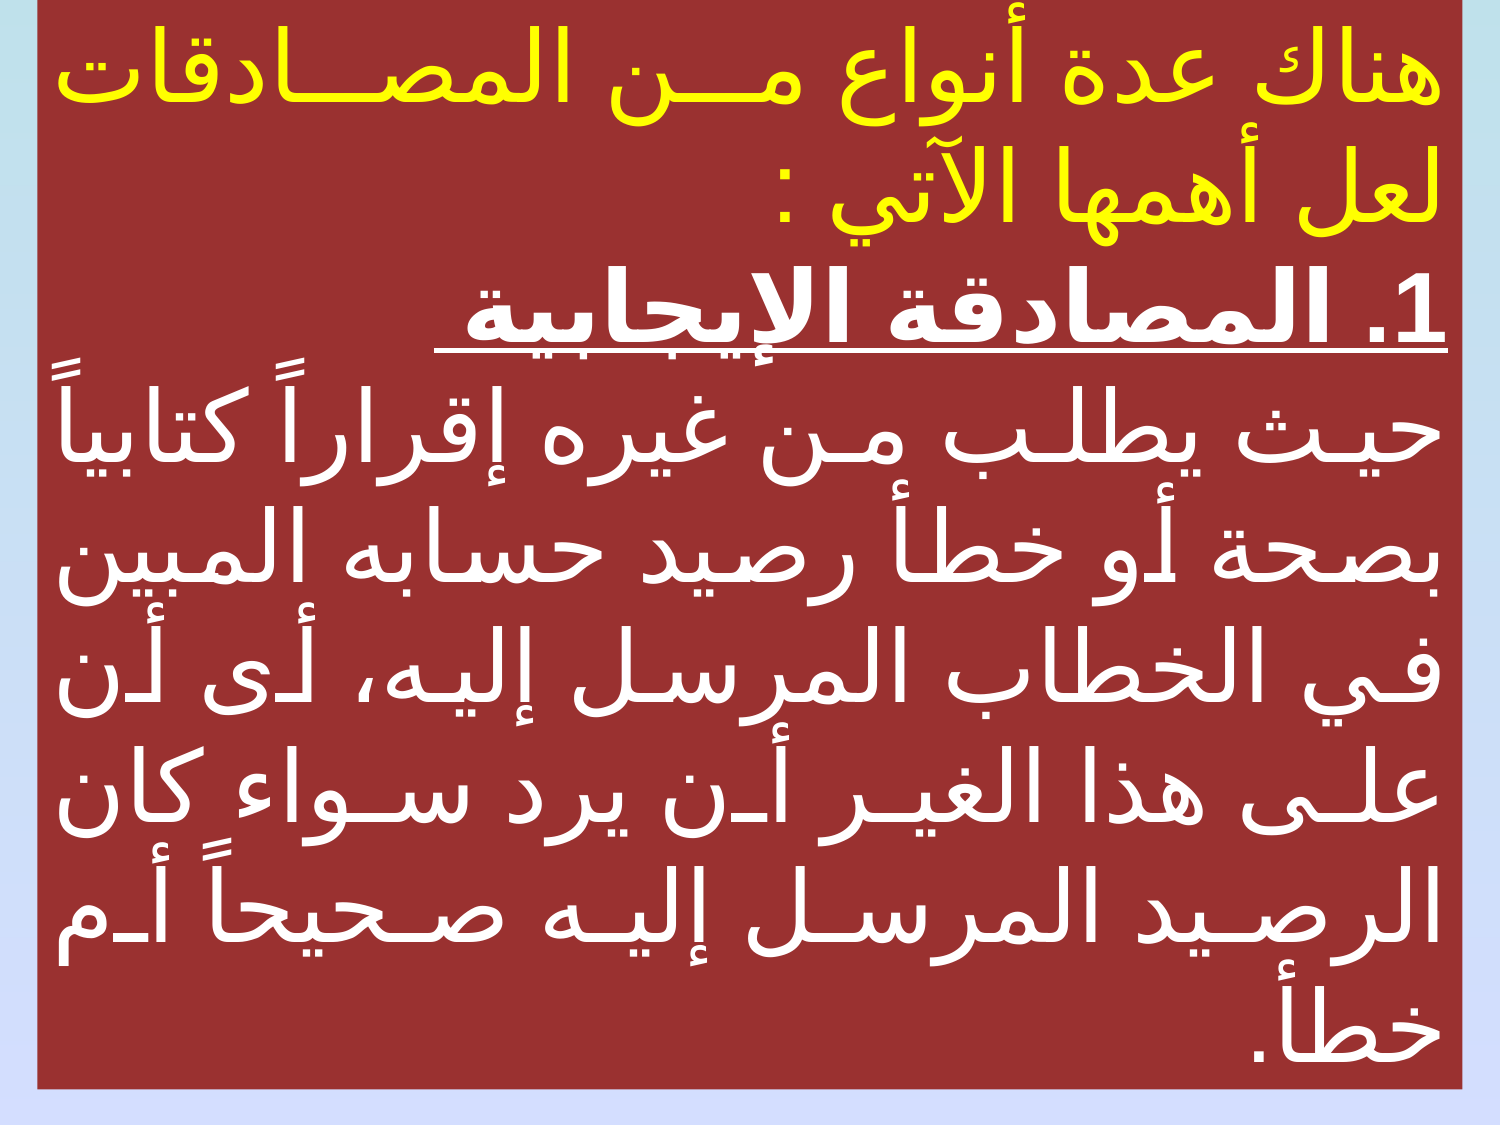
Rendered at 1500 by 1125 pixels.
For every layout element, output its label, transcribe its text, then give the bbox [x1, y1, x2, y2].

text_box هناك عدة أنواع من المصادقات لعل أهمها الآتي : 1. المصادقة الإيجابية حيث يطلب من غيره إقراراً كتابياً بصحة أو خطأ رصيد حسابه المبين في الخطاب المرسل إليه، أى أن على هذا الغير أن يرد سواء كان الرصيد المرسل إليه صحيحاً أم خطأ. [37, 0, 1463, 1090]
